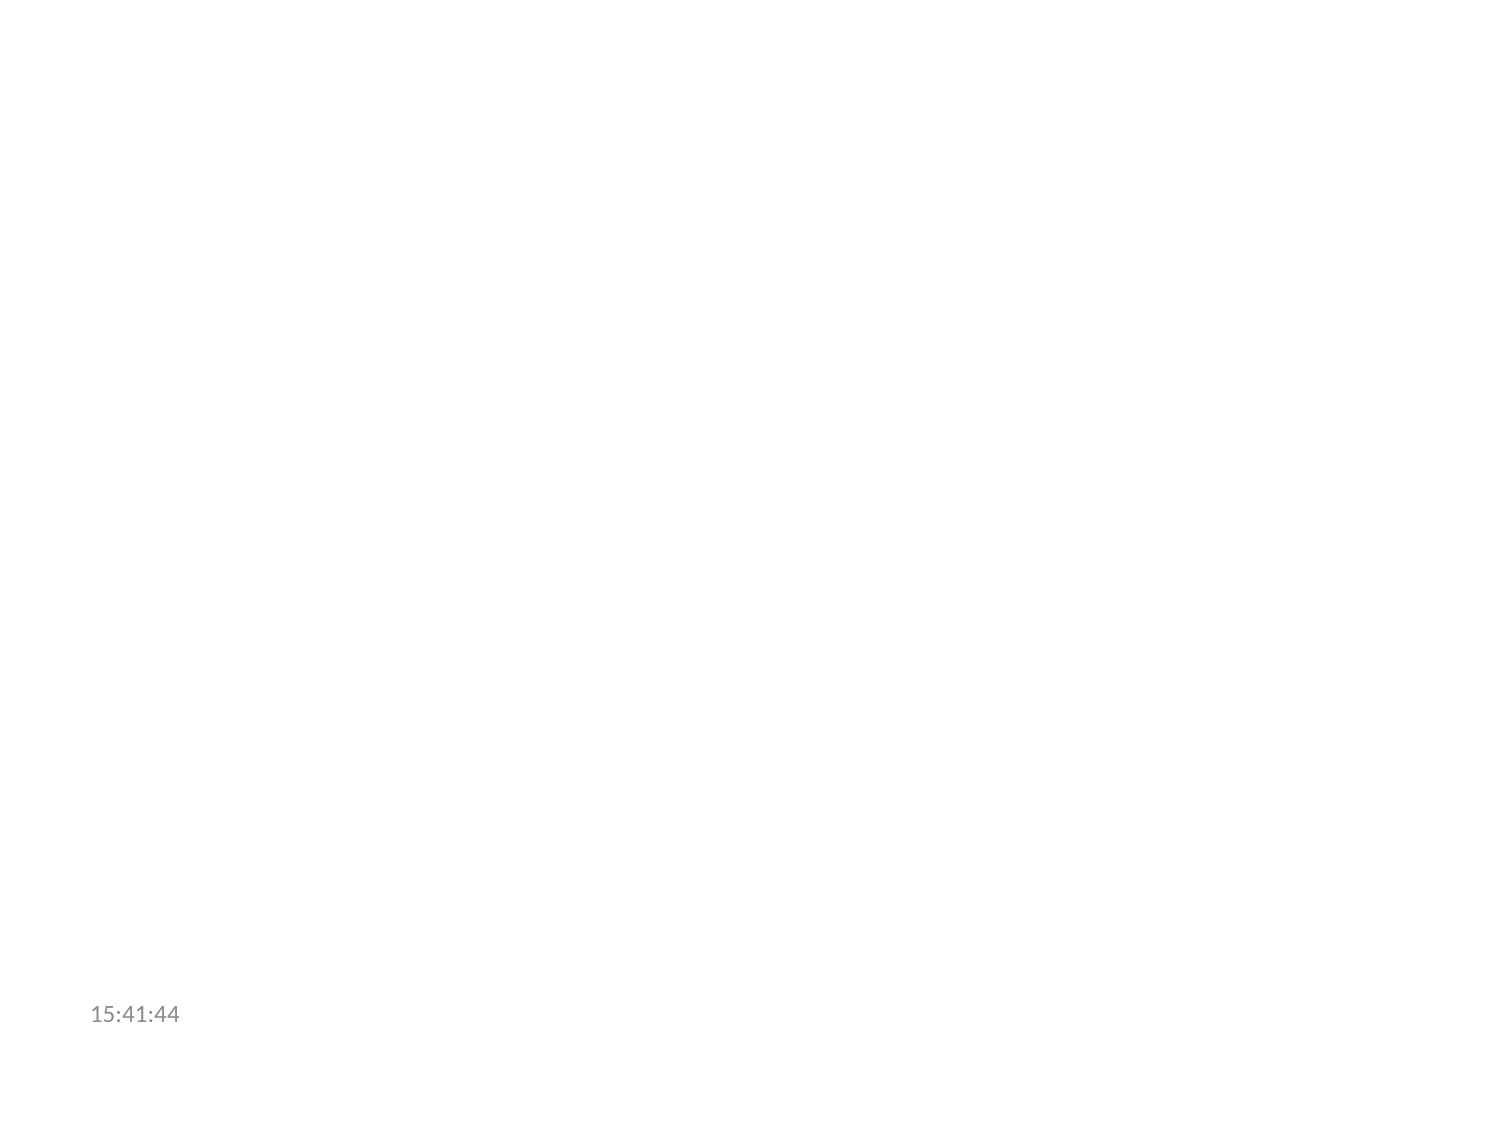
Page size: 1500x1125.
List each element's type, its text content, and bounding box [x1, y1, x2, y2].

text_box 15:35:09 [75, 982, 425, 1043]
